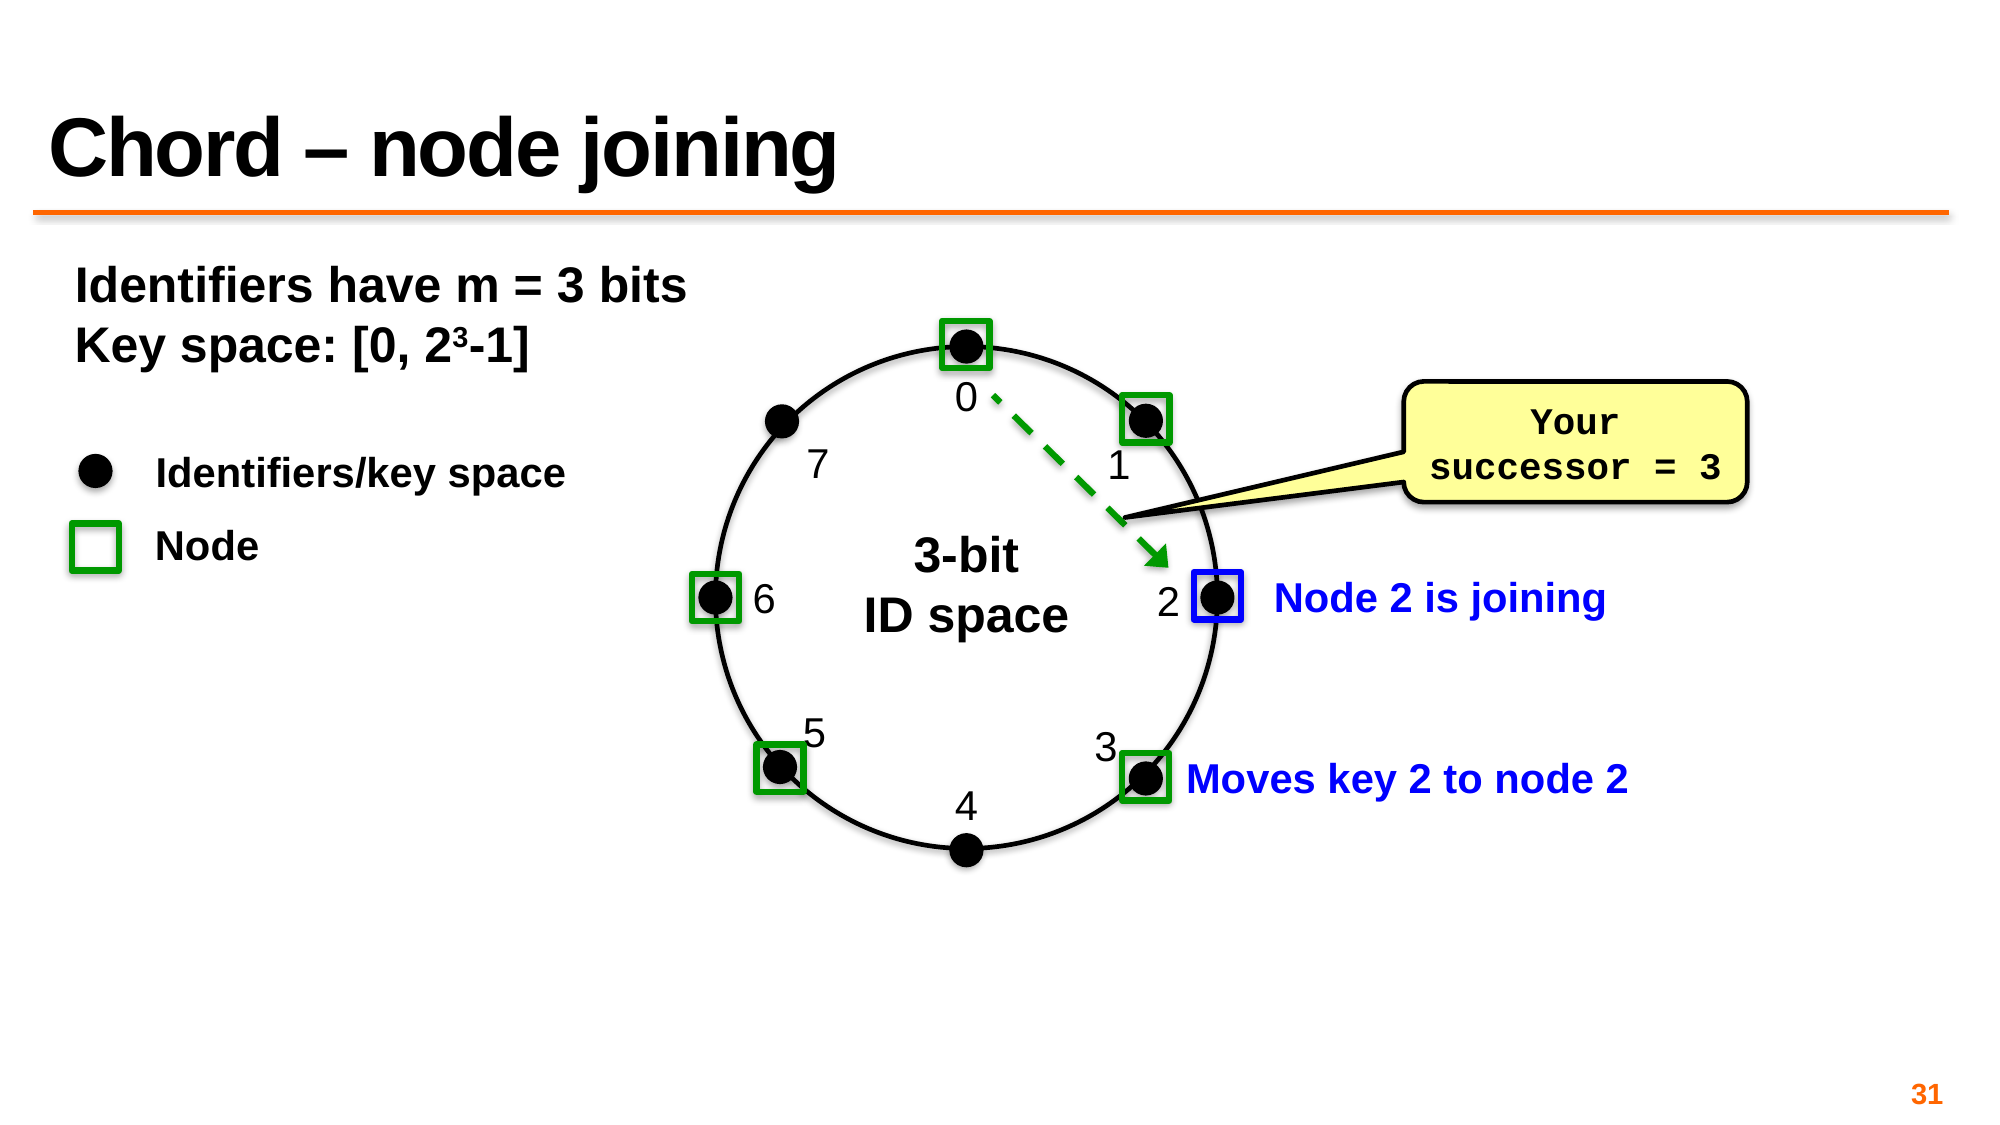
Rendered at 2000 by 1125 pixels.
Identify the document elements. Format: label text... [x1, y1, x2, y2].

text_box [941, 320, 990, 369]
text_box [71, 523, 120, 571]
text_box 2 [1141, 567, 1195, 633]
text_box 4 [940, 771, 994, 837]
text_box 5 [788, 698, 842, 763]
text_box 3 [1079, 712, 1133, 778]
text_box [756, 744, 804, 792]
text_box [766, 405, 798, 437]
text_box [1121, 753, 1170, 801]
text_box Identifiers/key space [140, 438, 582, 503]
text_box 7 [791, 429, 845, 495]
text_box 3-bit ID space [848, 514, 1085, 650]
text_box Your successor = 3 [1174, 380, 1749, 513]
text_box [715, 347, 1217, 849]
title Chord – node joining [33, 24, 1950, 201]
text_box [950, 837, 982, 866]
text_box Moves key 2 to node 2 [1171, 744, 1644, 809]
text_box Identifiers have m = 3 bits Key space: [0, 23-1] [59, 245, 704, 380]
text_box [1193, 571, 1242, 620]
text_box Node 2 is joining [1258, 563, 1623, 628]
text_box 6 [737, 564, 791, 630]
text_box [79, 455, 112, 487]
slide_number 31 [1482, 1074, 1950, 1110]
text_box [993, 395, 1169, 568]
text_box [691, 573, 740, 622]
text_box 0 [939, 371, 993, 428]
text_box Node [139, 511, 275, 577]
